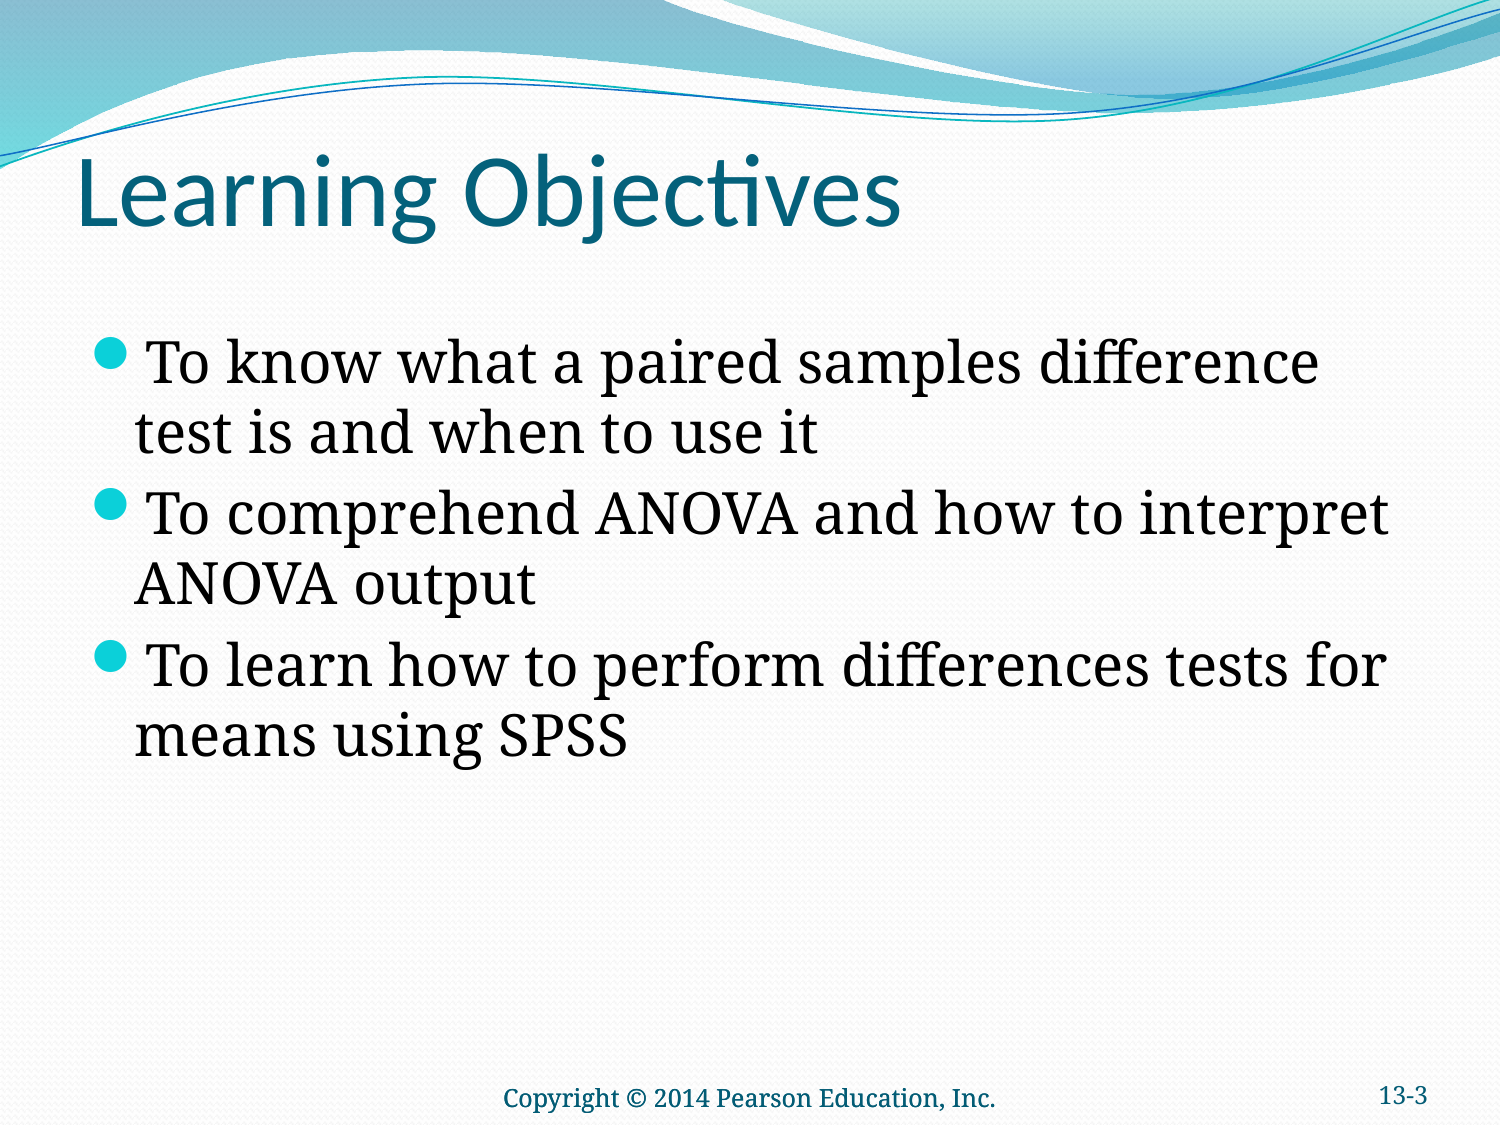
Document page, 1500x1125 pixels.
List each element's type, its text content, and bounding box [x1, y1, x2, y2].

list To know what a paired samples difference test is and when to use it To comprehend ANOVA and how to interpret ANOVA output To learn how to perform differences tests for means using SPSS [75, 317, 1425, 1038]
title Learning Objectives [75, 87, 1425, 276]
